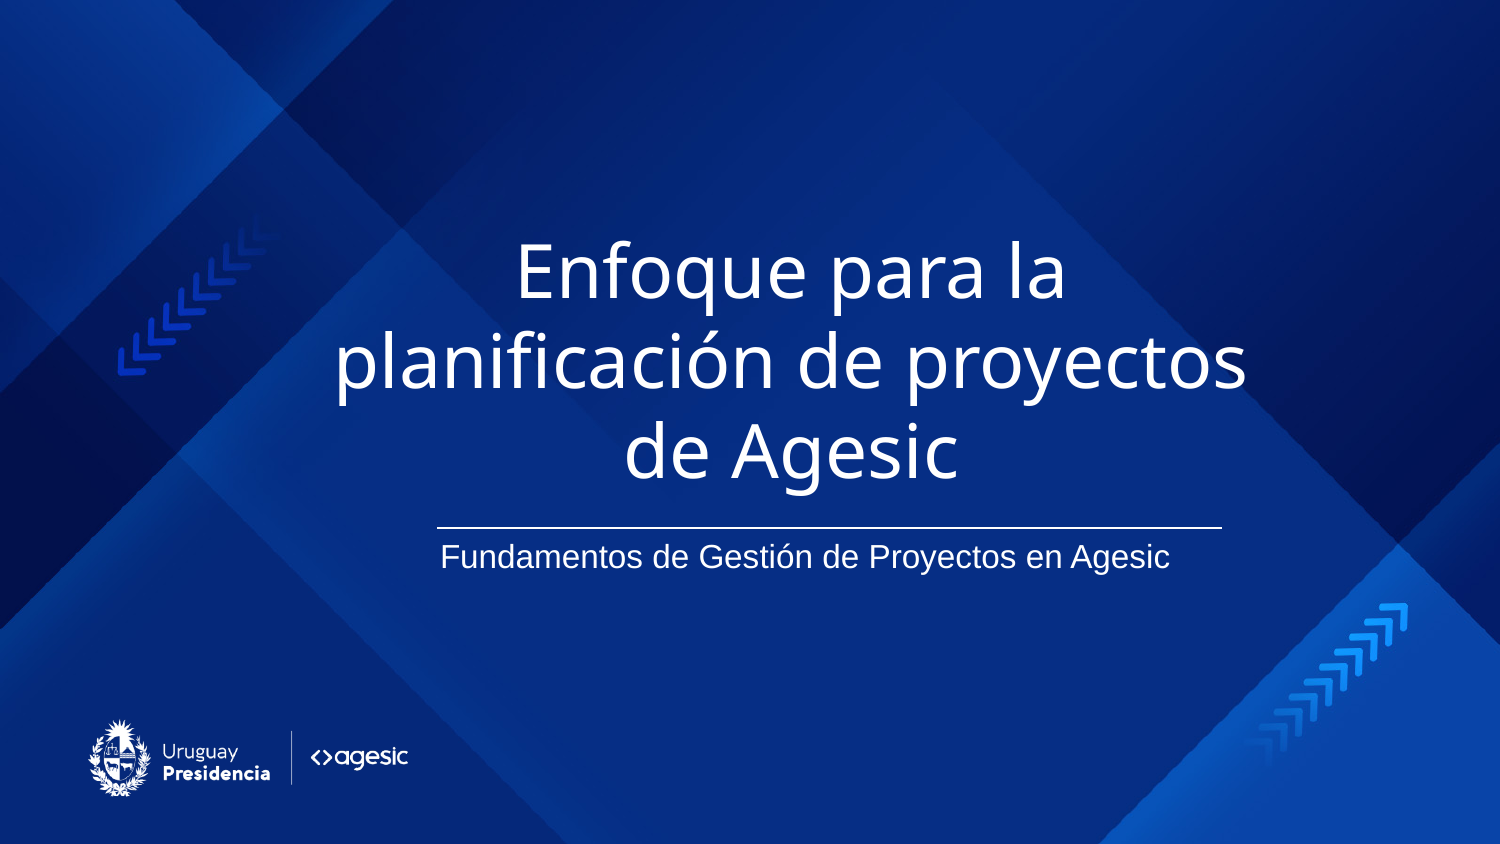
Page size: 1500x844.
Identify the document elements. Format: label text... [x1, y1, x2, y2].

text_box Fundamentos de Gestión de Proyectos en Agesic [425, 528, 1270, 583]
text_box Enfoque para la planificación de proyectos de Agesic [313, 126, 1270, 501]
picture [0, 0, 1500, 844]
